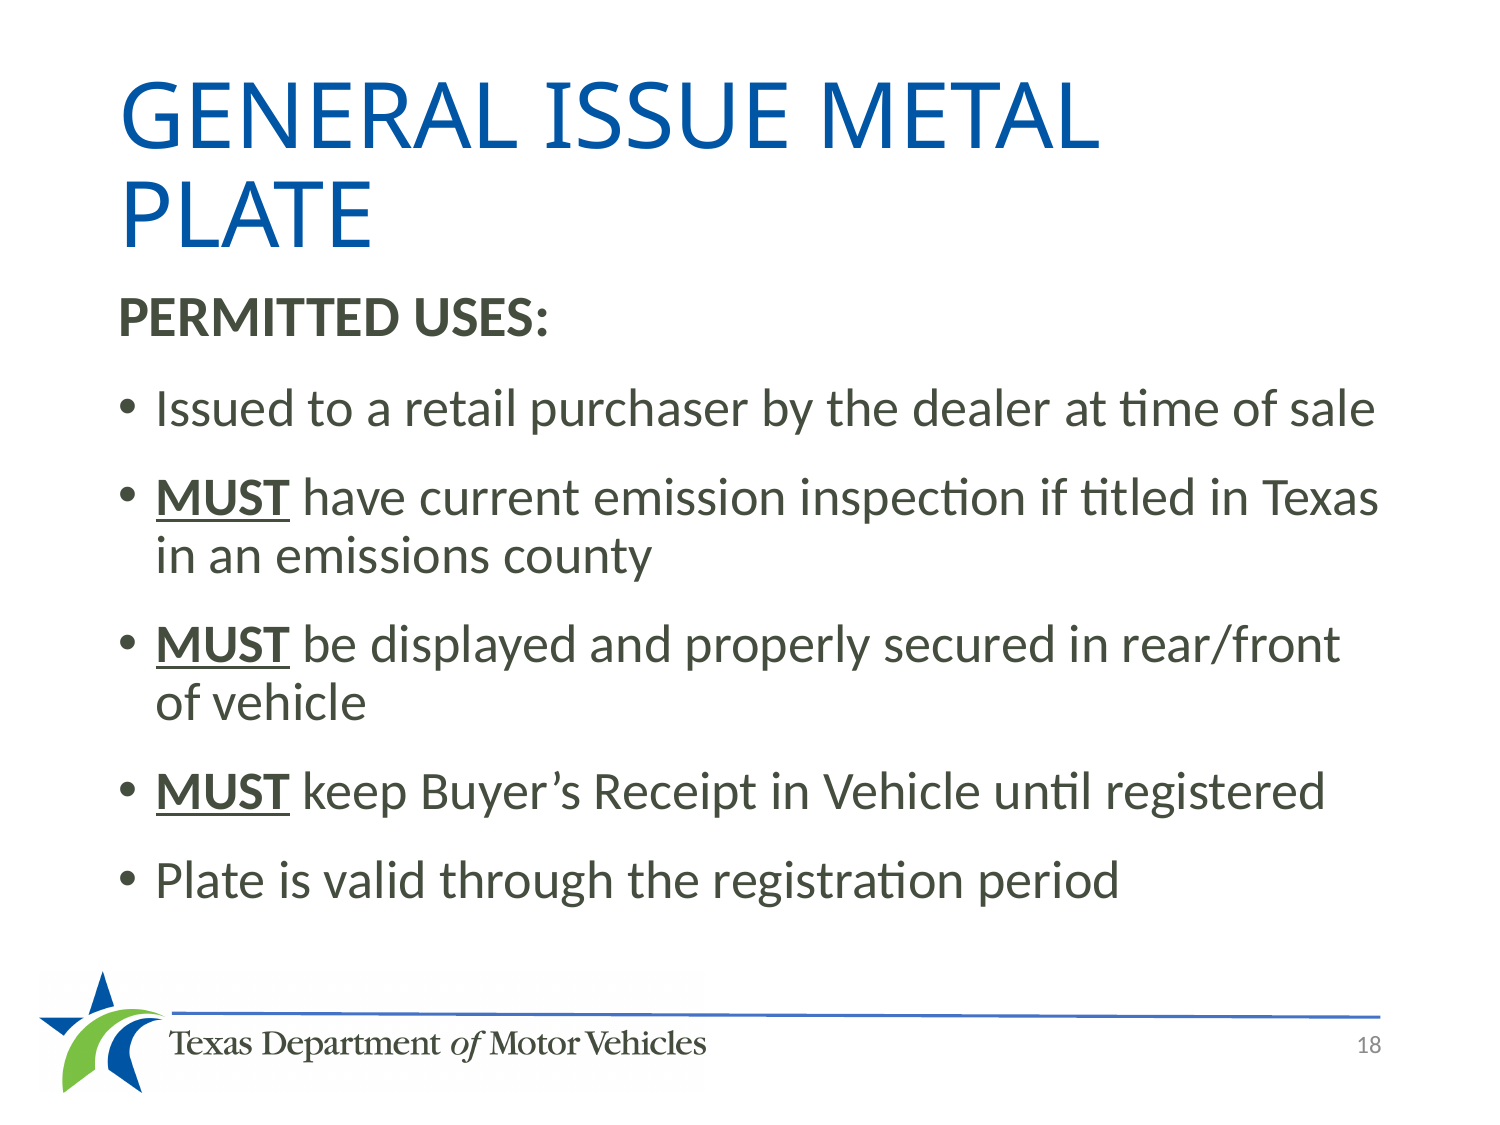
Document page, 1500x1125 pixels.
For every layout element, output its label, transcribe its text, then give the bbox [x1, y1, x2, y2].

title General Issue Metal Plate [103, 59, 1397, 278]
picture [39, 971, 706, 1093]
slide_number 18 [1059, 1013, 1397, 1074]
list PERMITTED USES: Issued to a retail purchaser by the dealer at time of sale MUST have current emission inspection if titled in Texas in an emissions county MUST be displayed and properly secured in rear/front of vehicle MUST keep Buyer’s Receipt in Vehicle until registered Plate is valid through the registration period [103, 278, 1397, 993]
